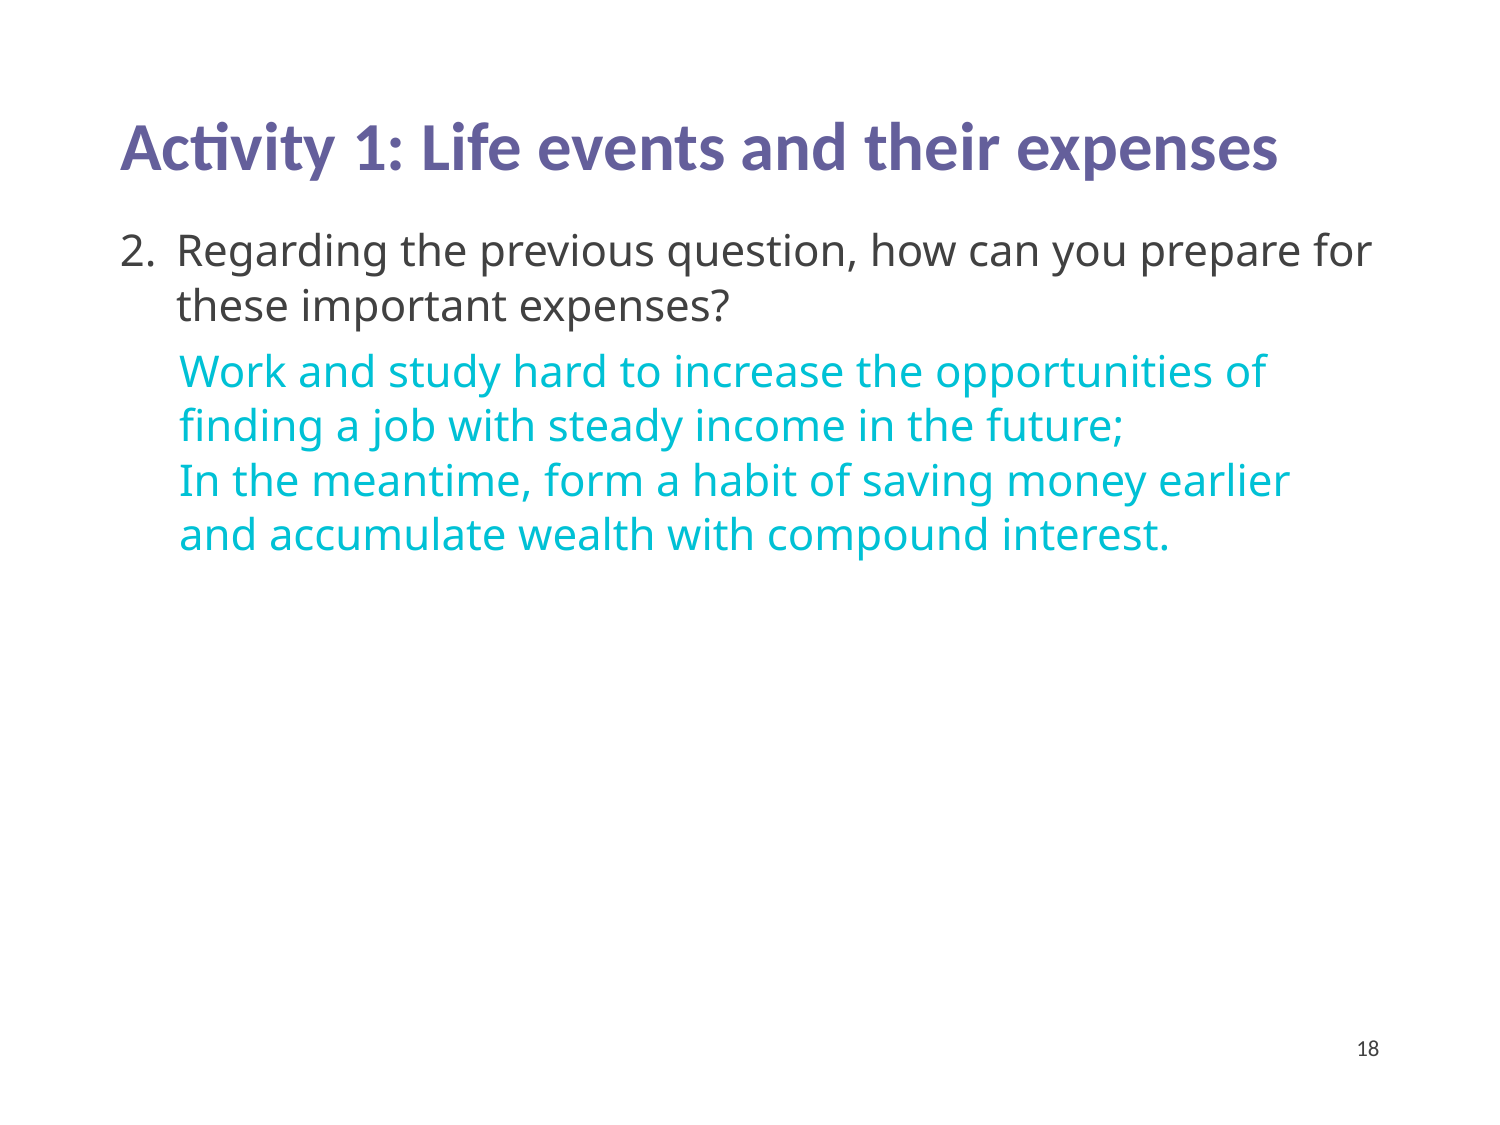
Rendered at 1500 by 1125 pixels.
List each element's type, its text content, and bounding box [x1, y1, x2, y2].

slide_number 18 [1353, 1035, 1381, 1062]
list Activity 1: Life events and their expenses [119, 113, 1382, 225]
list Regarding the previous question, how can you prepare for these important expenses? Work and study hard to increase the opportunities of finding a job with steady income in the future; In the meantime, form a habit of saving money earlier and accumulate wealth with compound interest. [119, 225, 1381, 902]
